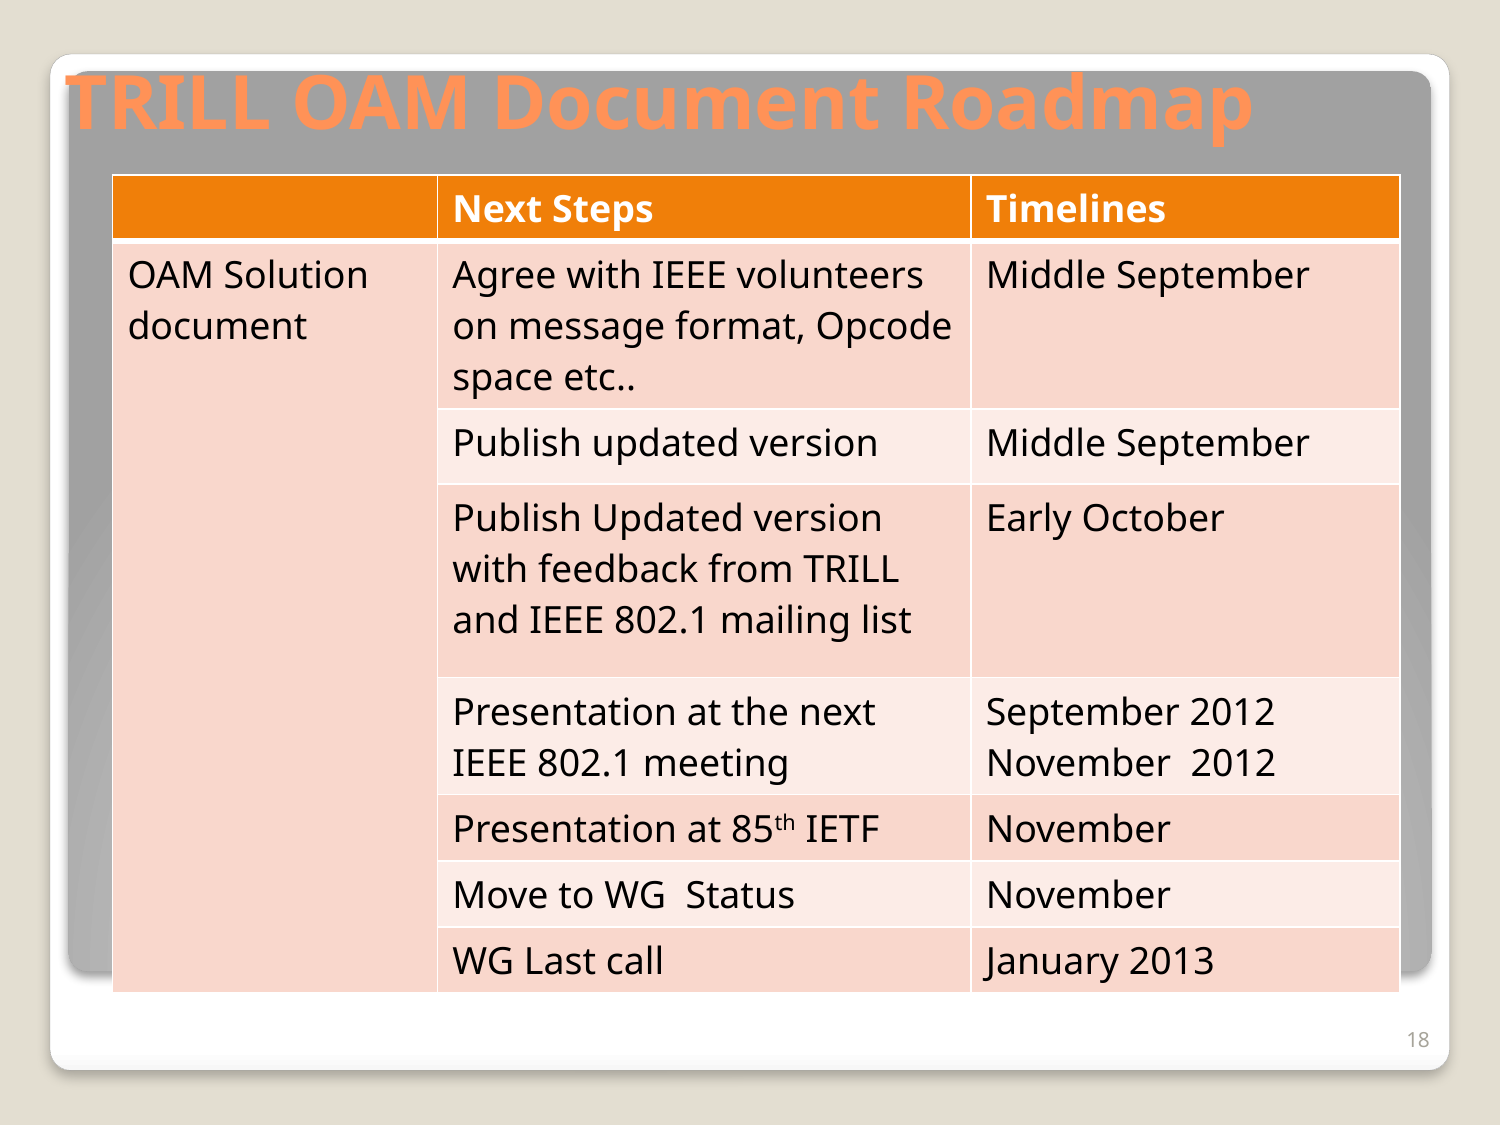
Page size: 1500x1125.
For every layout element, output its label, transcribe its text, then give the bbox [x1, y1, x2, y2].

table_cell Presentation at 85th IETF [438, 795, 970, 860]
table_cell November [972, 862, 1399, 926]
table_cell Presentation at the next IEEE 802.1 meeting [438, 678, 970, 794]
slide_number 18 [1369, 1002, 1445, 1063]
table_cell WG Last call [438, 928, 970, 992]
table_cell September 2012 November 2012 [972, 678, 1399, 794]
table_cell Agree with IEEE volunteers on message format, Opcode space etc.. [438, 244, 970, 408]
table_cell Publish updated version [438, 410, 970, 483]
table_cell Publish Updated version with feedback from TRILL and IEEE 802.1 mailing list [438, 485, 970, 677]
table_cell Middle September [972, 410, 1399, 483]
title TRILL OAM Document Roadmap [50, 37, 1393, 153]
table_header Next Steps [438, 176, 970, 238]
table_cell January 2013 [972, 928, 1399, 992]
table_cell November [972, 795, 1399, 860]
table_header Timelines [972, 176, 1399, 238]
table_header [113, 176, 437, 238]
table_cell Middle September [972, 244, 1399, 408]
table_cell OAM Solution document [113, 244, 437, 992]
table_cell Move to WG Status [438, 862, 970, 926]
table_cell Early October [972, 485, 1399, 677]
